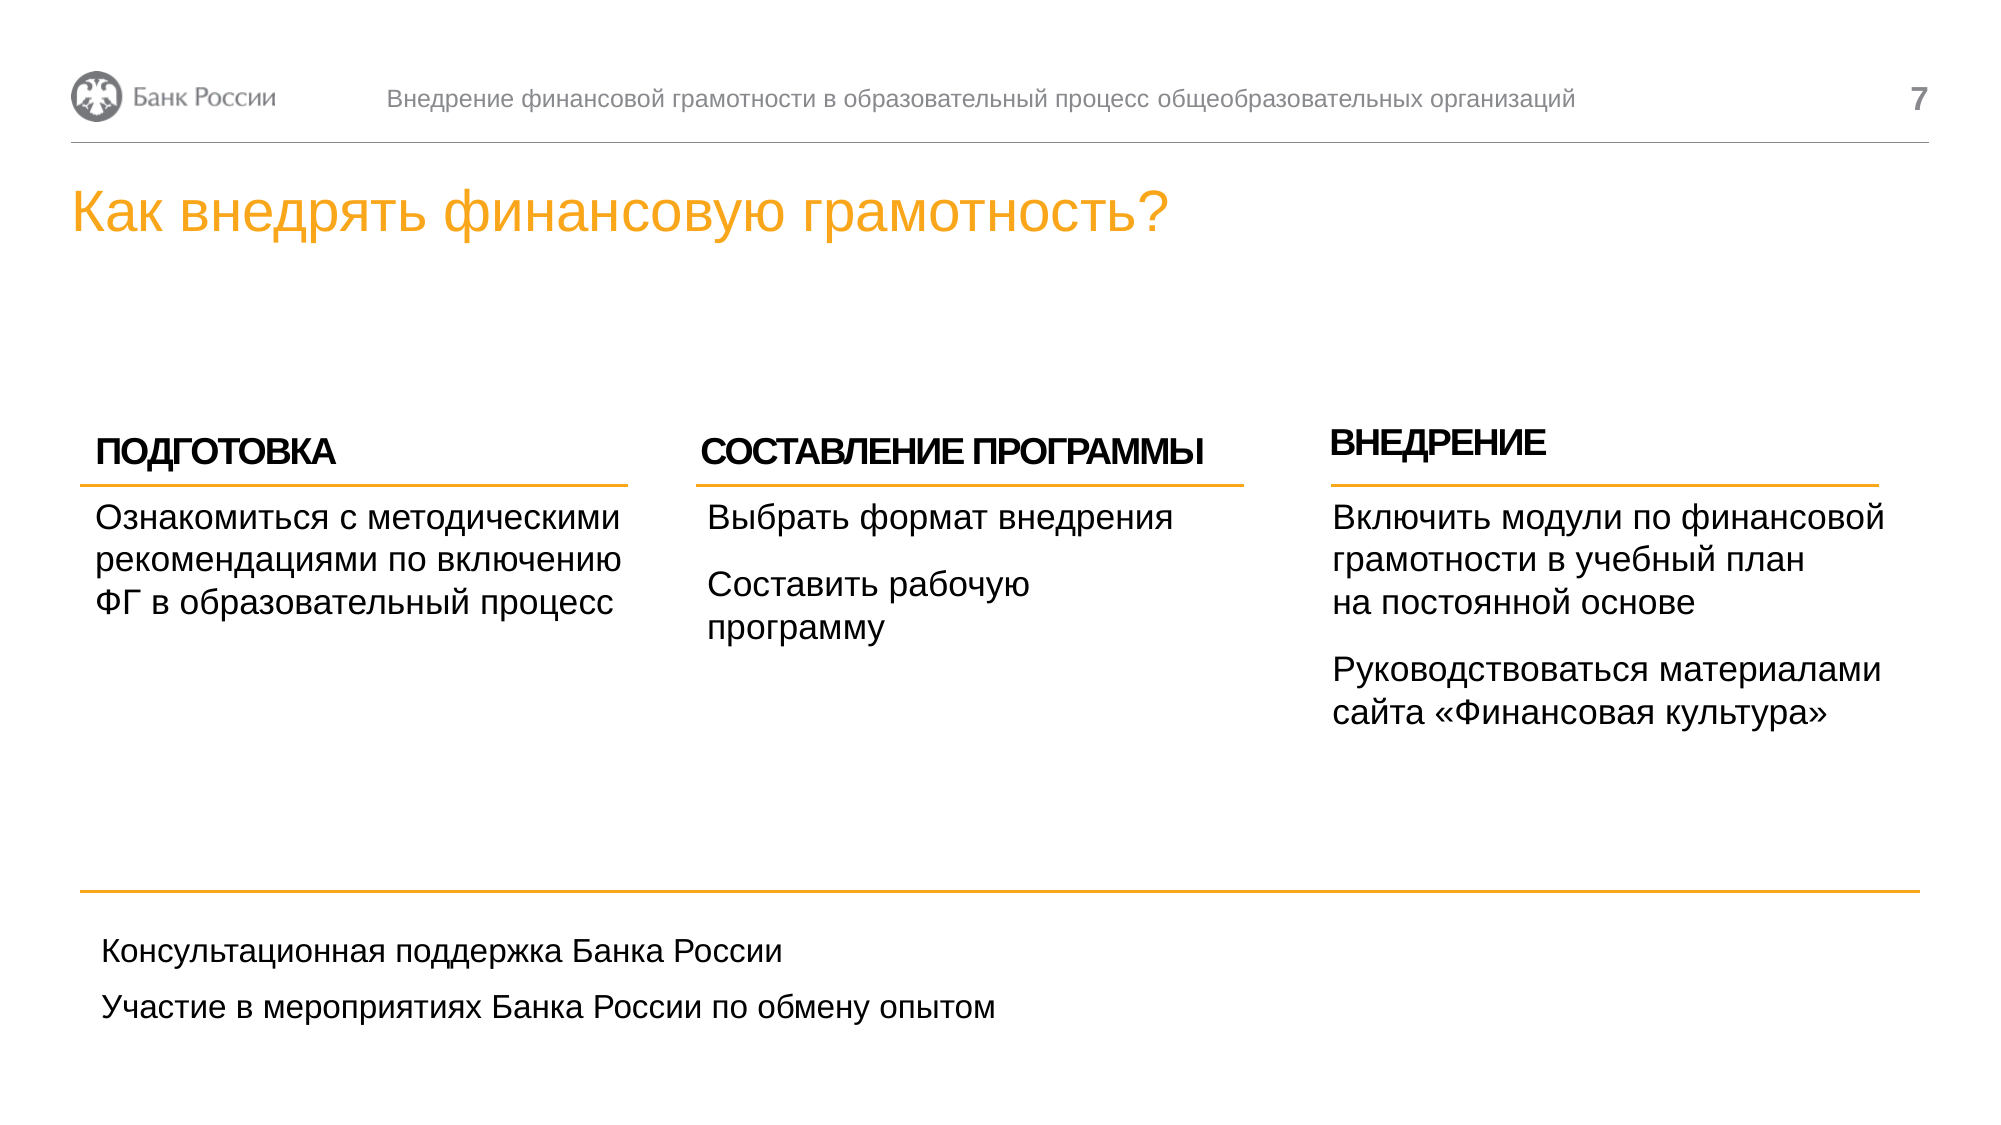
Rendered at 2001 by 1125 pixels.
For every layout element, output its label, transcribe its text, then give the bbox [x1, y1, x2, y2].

slide_number 7 [1806, 70, 1929, 124]
text_box СОСТАВЛЕНИЕ ПРОГРАММЫ [685, 420, 1315, 480]
text_box ВНЕДРЕНИЕ [1314, 410, 1563, 471]
title Как внедрять финансовую грамотность? [71, 181, 1929, 313]
footer Внедрение финансовой грамотности в образовательный процесс общеобразовательных организаций [386, 70, 1772, 124]
text_box Выбрать формат внедрения Составить рабочую программу [669, 486, 1206, 654]
text_box ПОДГОТОВКА [80, 419, 353, 480]
text_box Включить модули по финансовой грамотности в учебный план на постоянной основе Руководствоваться материалами сайта «Финансовая культура» [1317, 486, 1920, 739]
text_box Консультационная поддержка Банка России [86, 922, 1252, 977]
text_box Ознакомиться с методическими рекомендациями по включению ФГ в образовательный процесс [80, 486, 643, 629]
text_box Участие в мероприятиях Банка России по обмену опытом [86, 977, 1252, 1033]
picture [71, 71, 275, 122]
